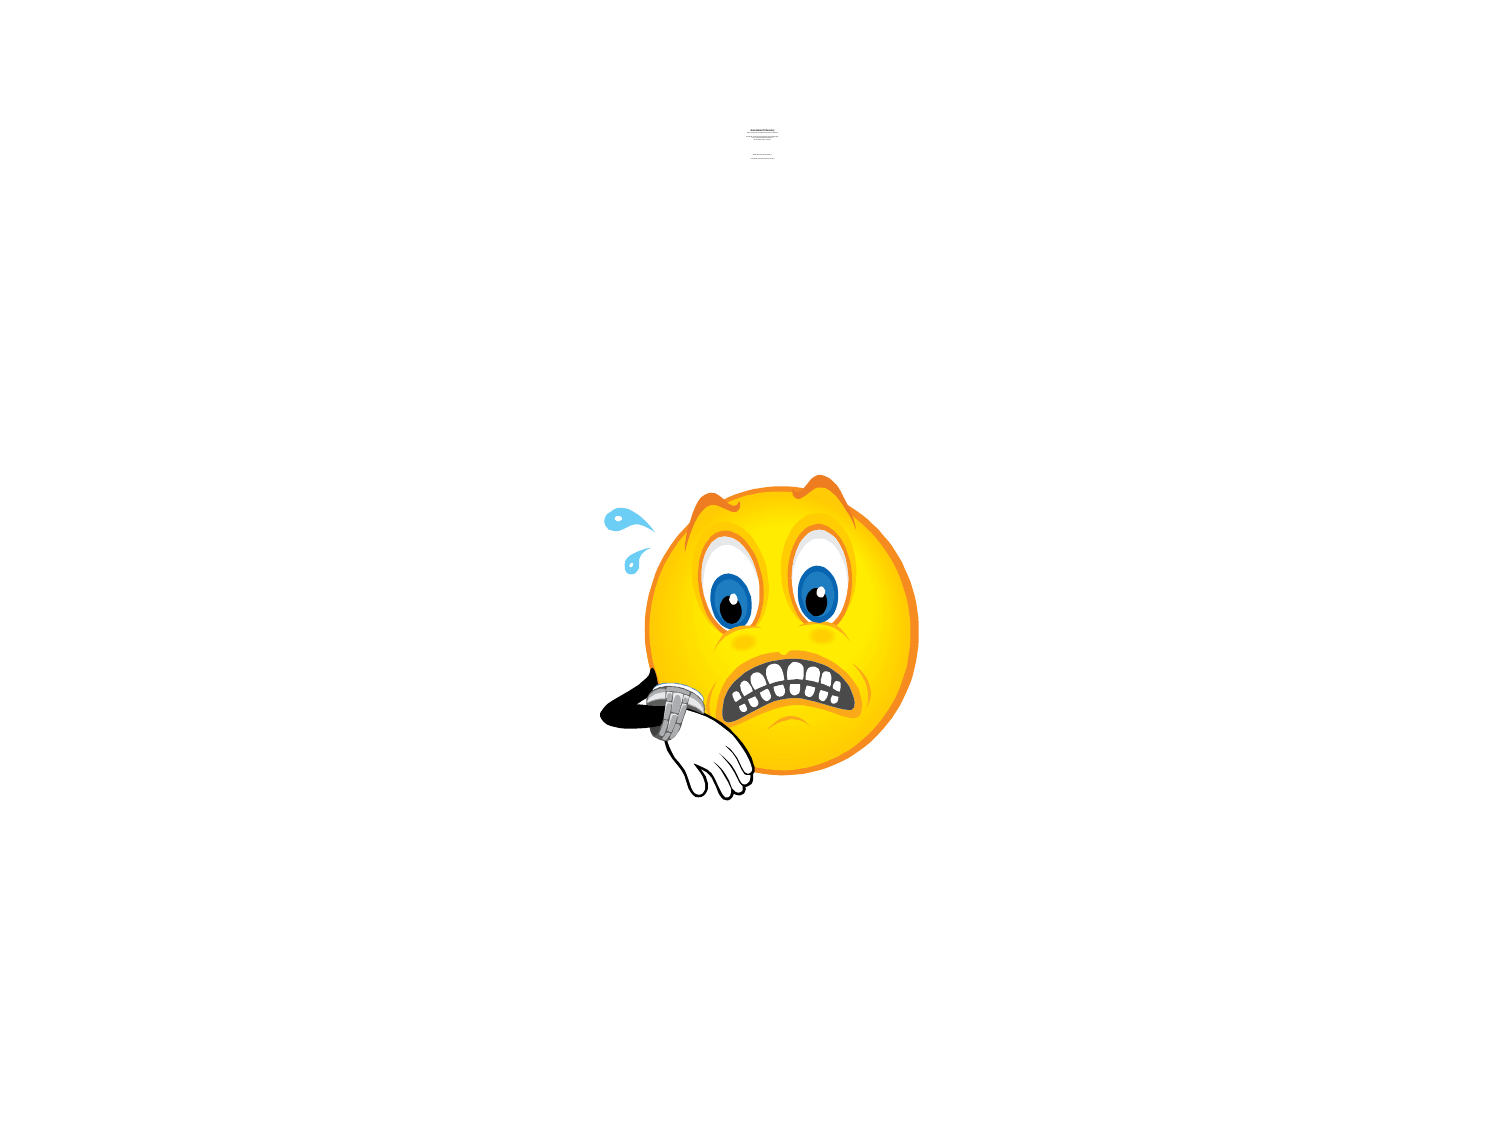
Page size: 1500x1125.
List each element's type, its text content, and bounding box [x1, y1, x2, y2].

title Assessment Memory Think of a time in your life when you were “assessed.” It might be a memory from elementary or high school… From your professional experience… Or anywhere else in your life. Briefly describe the experience. How did the assessment make you feel? [87, 87, 1438, 175]
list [599, 474, 919, 801]
